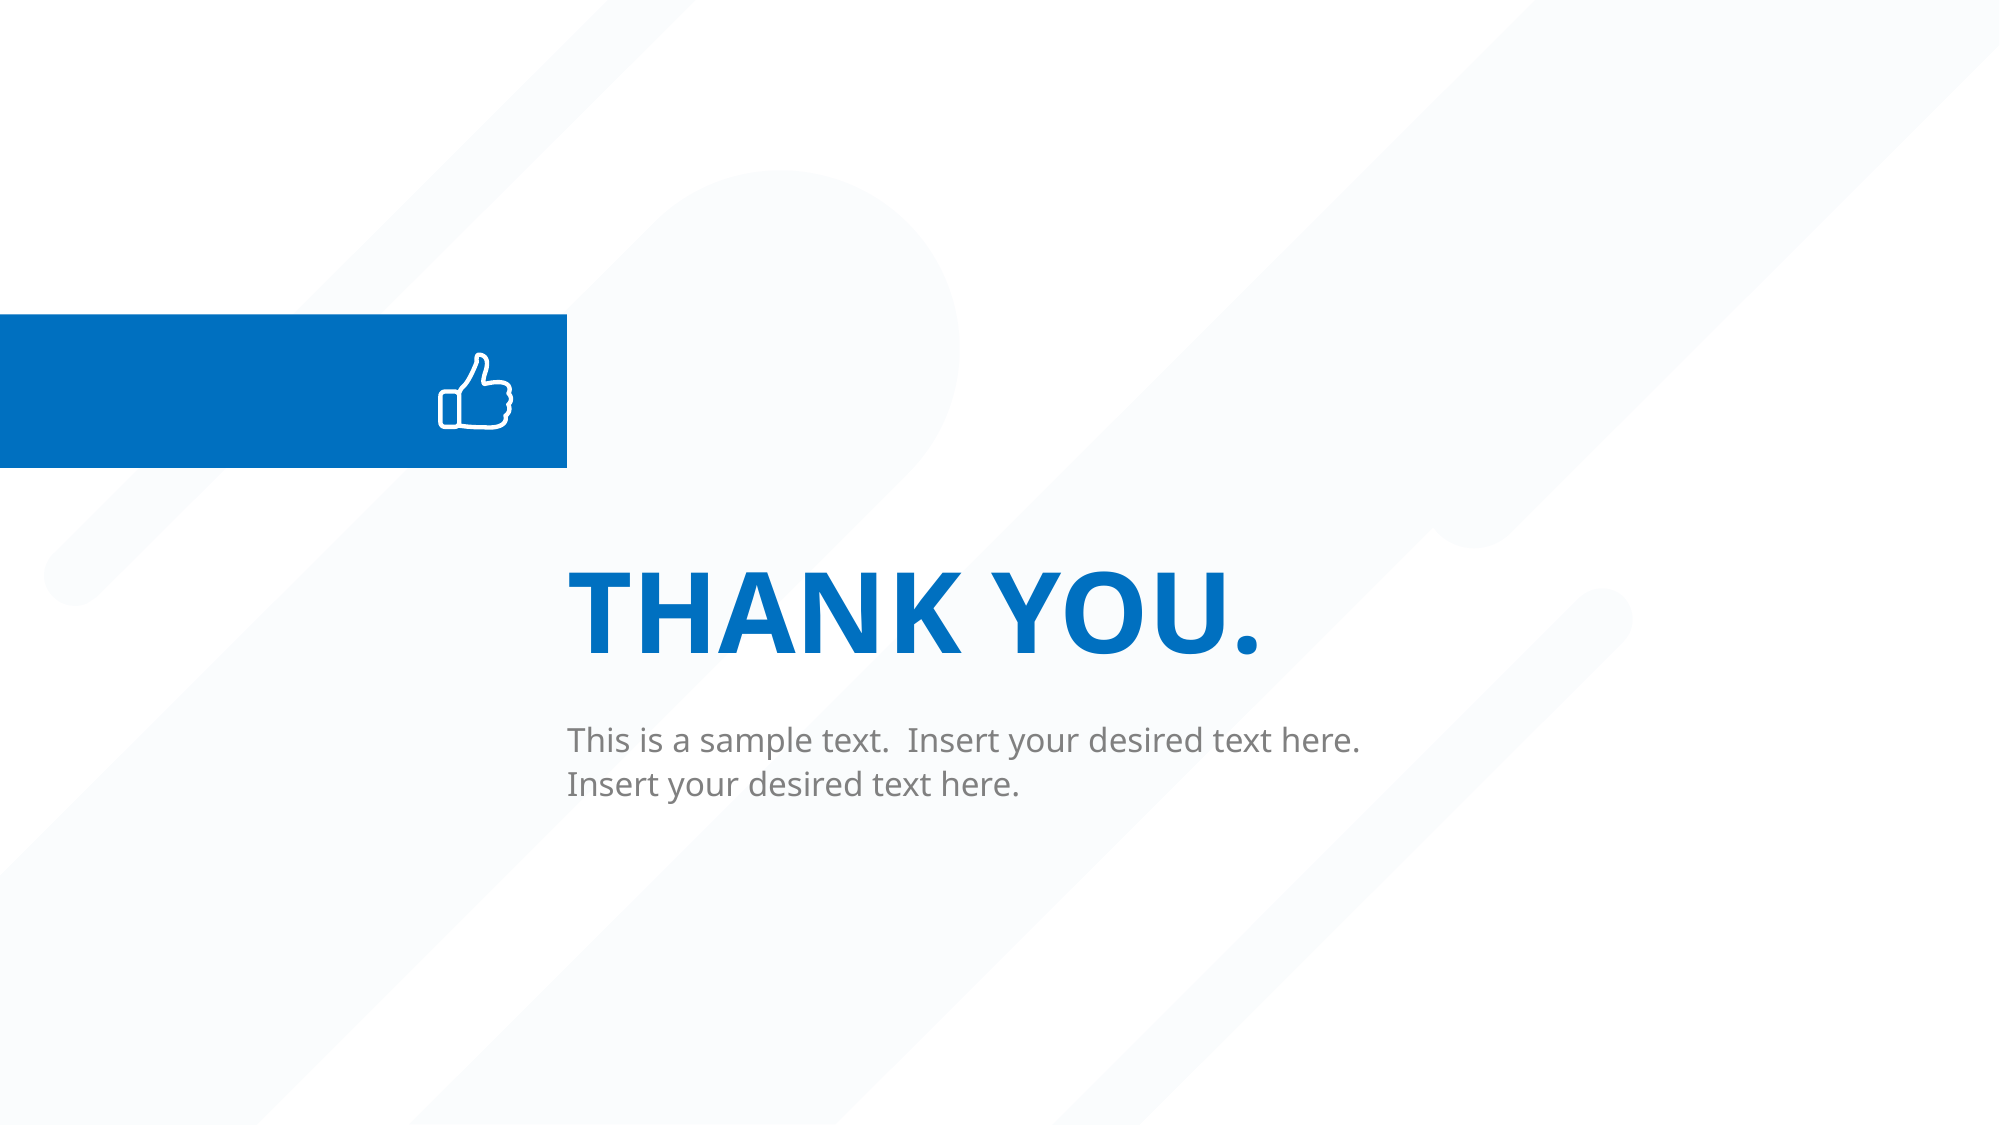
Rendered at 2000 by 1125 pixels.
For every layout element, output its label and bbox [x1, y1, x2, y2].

text_box [0, 314, 568, 469]
text_box [566, 526, 1449, 811]
